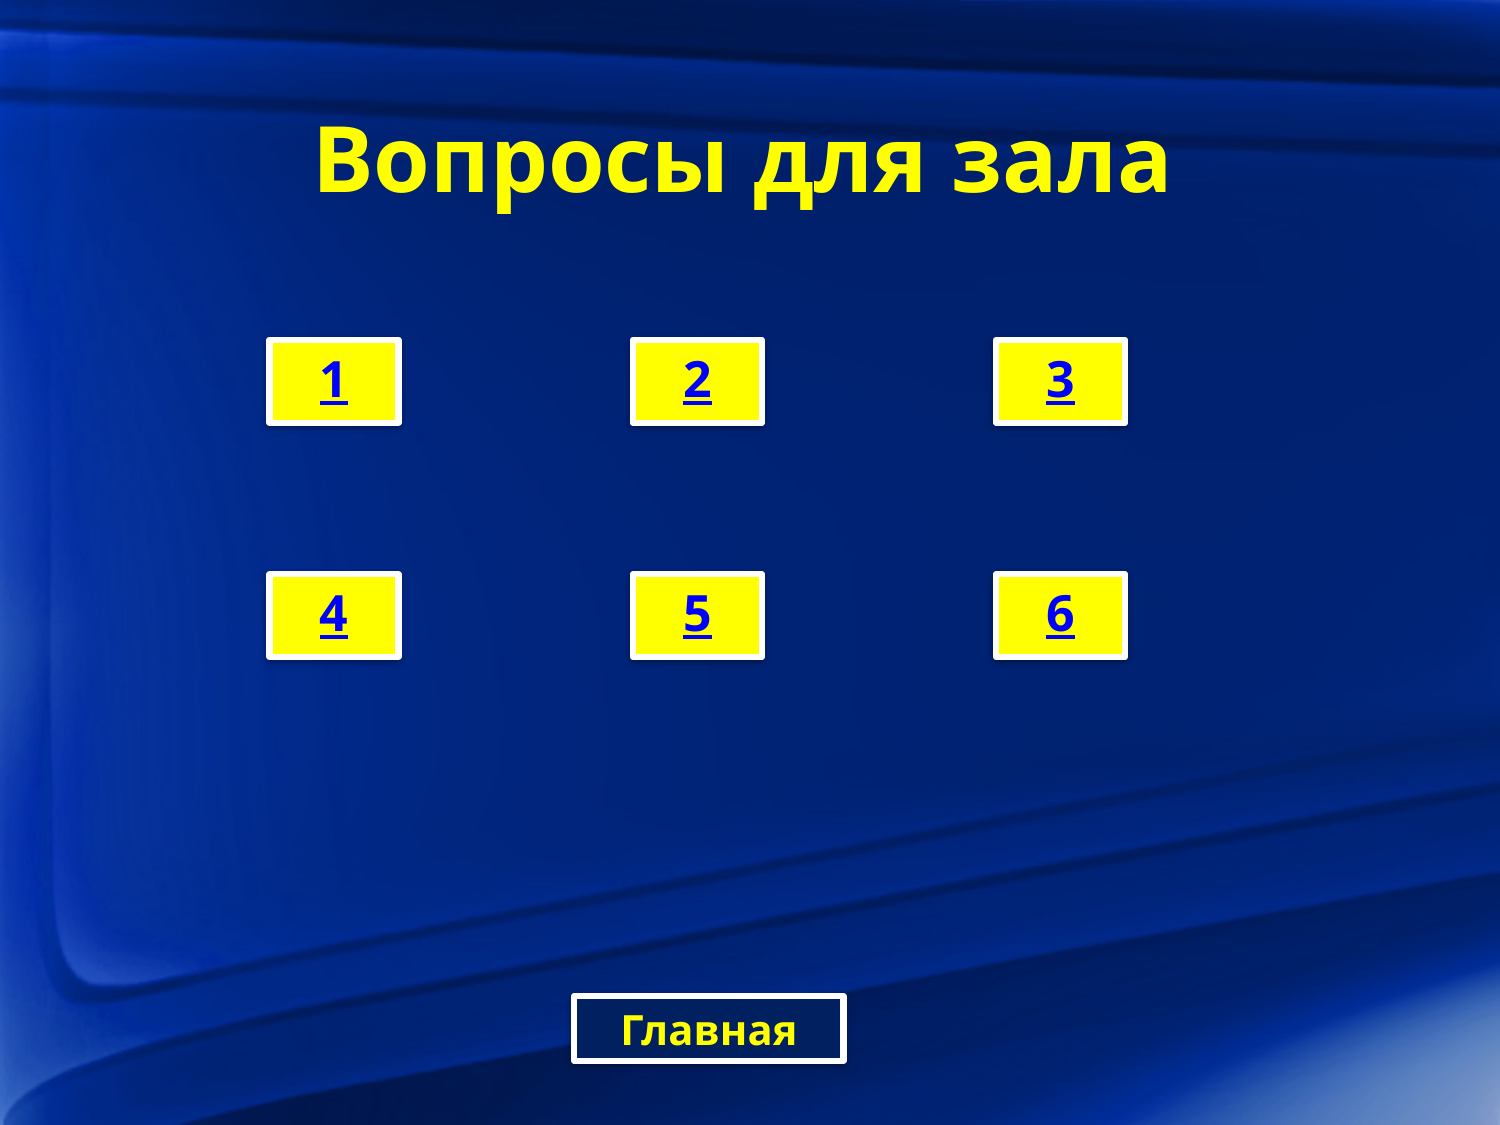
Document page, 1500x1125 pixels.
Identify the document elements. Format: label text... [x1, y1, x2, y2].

text_box 4 [266, 571, 402, 660]
text_box 3 [993, 337, 1128, 426]
text_box 6 [993, 571, 1128, 660]
title Вопросы для зала [105, 35, 1381, 277]
text_box Главная [571, 993, 847, 1064]
picture [0, 0, 1500, 1125]
text_box 2 [630, 337, 765, 426]
text_box 5 [630, 571, 765, 660]
text_box 1 [266, 337, 402, 426]
